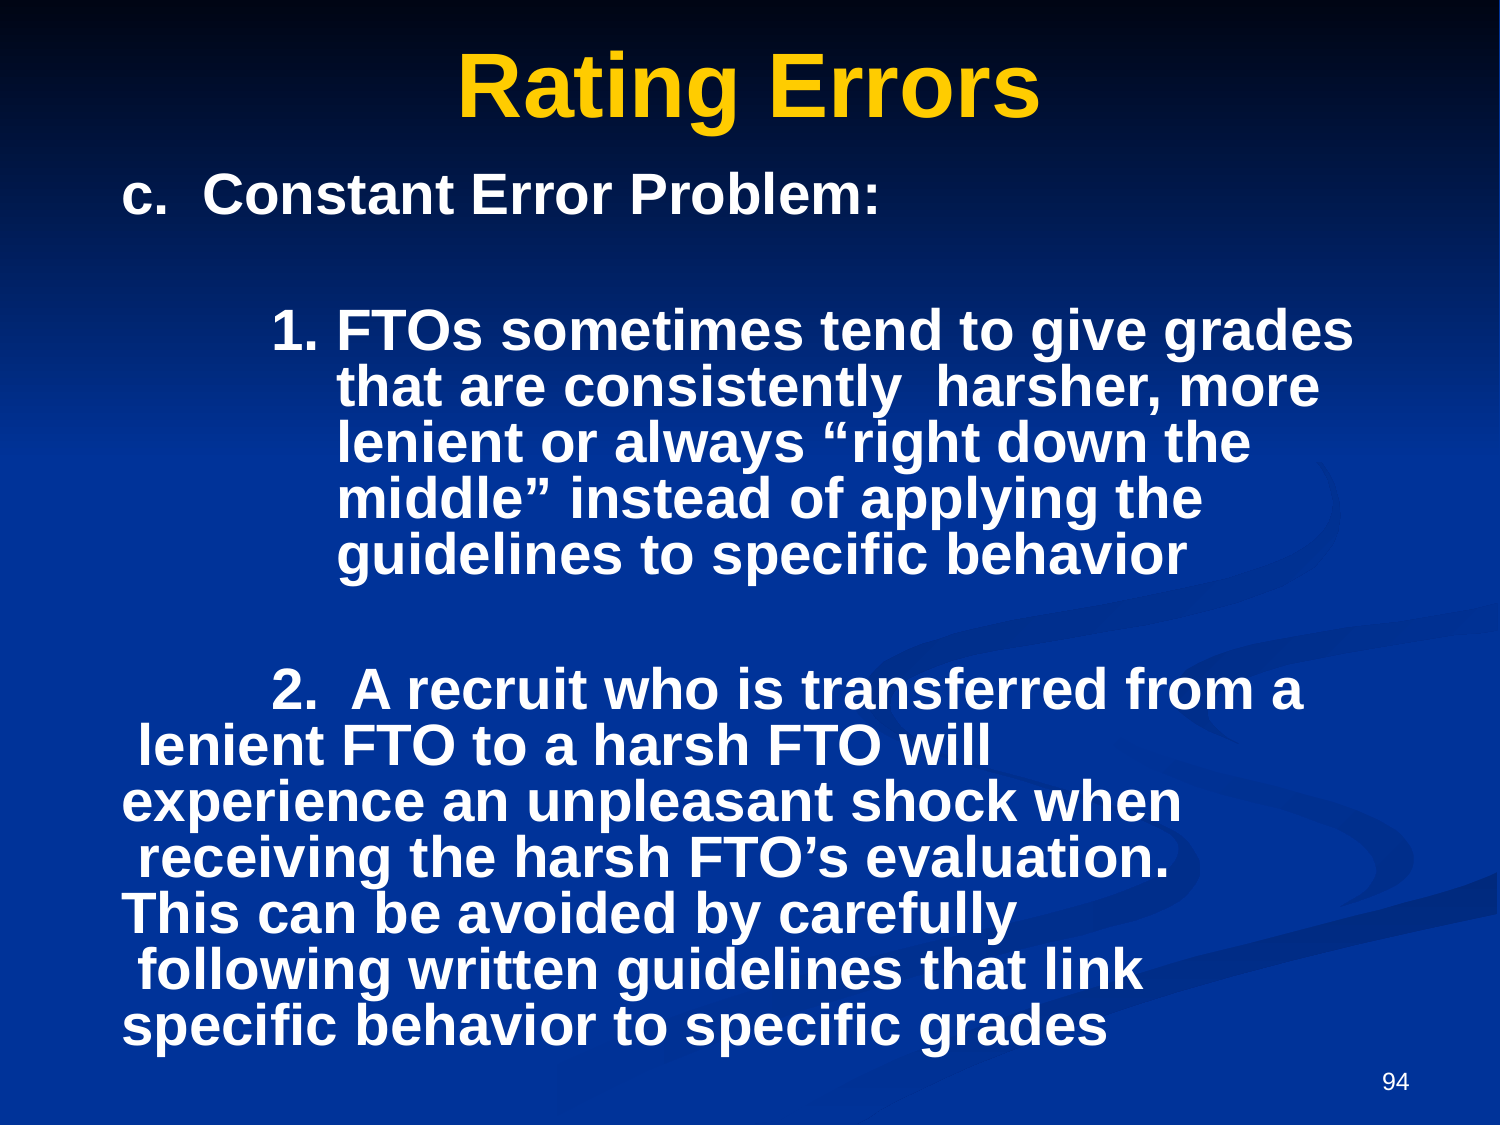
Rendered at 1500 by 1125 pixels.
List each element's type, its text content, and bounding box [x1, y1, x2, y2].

title Rating Errors [74, 0, 1426, 163]
list c. Constant Error Problem: 1. FTOs sometimes tend to give grades that are consistently harsher, more lenient or always “right down the middle” instead of applying the guidelines to specific behavior 2. A recruit who is transferred from a lenient FTO to a harsh FTO will experience an unpleasant shock when receiving the harsh FTO’s evaluation. This can be avoided by carefully following written guidelines that link specific behavior to specific grades [49, 162, 1401, 1038]
slide_number 94 [1074, 1024, 1426, 1104]
